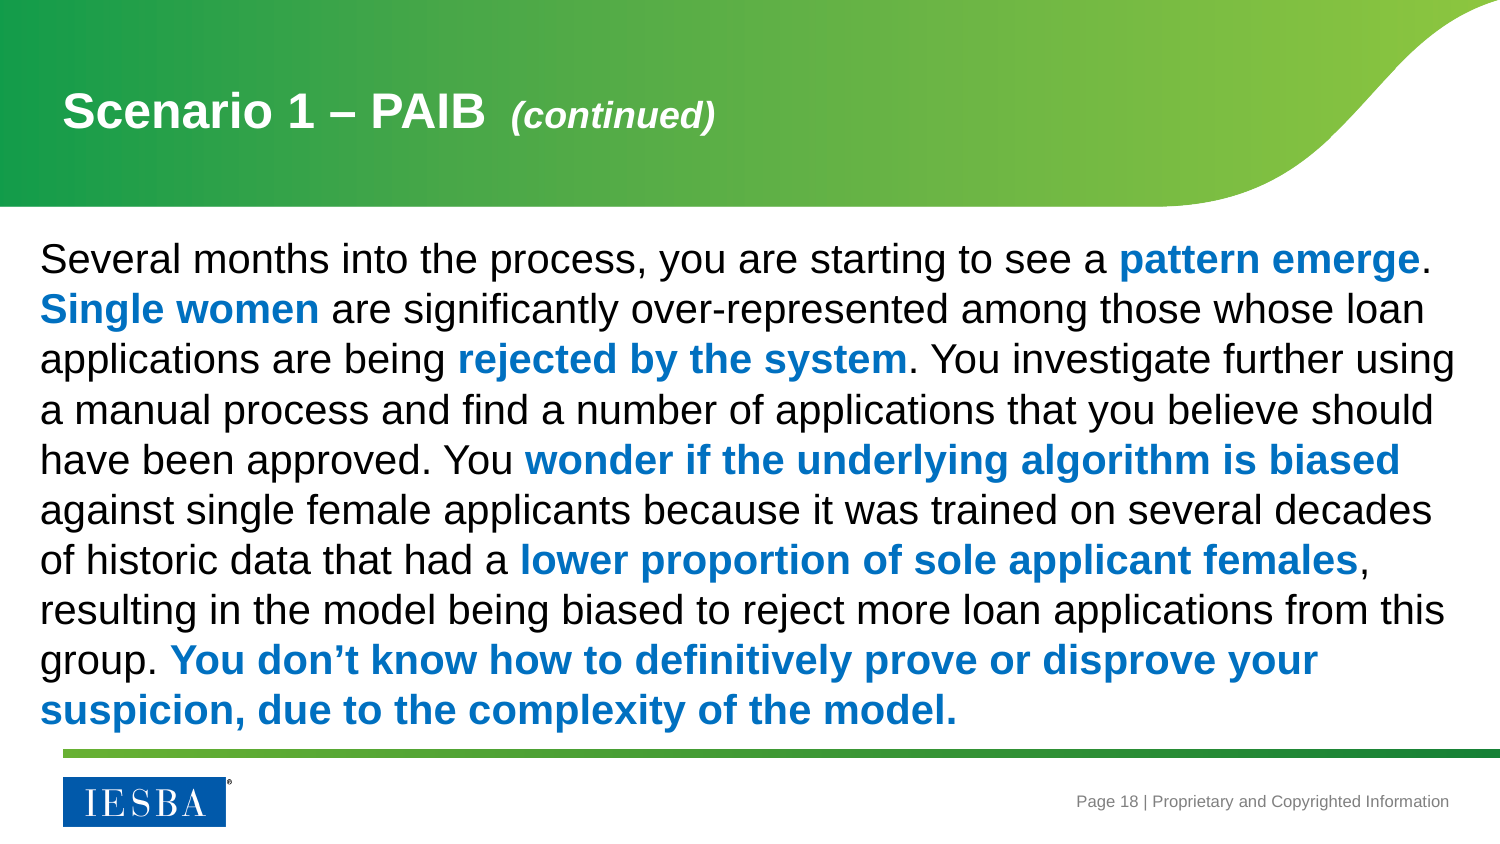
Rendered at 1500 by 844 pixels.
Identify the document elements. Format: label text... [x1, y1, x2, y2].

picture [0, 0, 1500, 207]
picture [63, 777, 232, 827]
text_box Several months into the process, you are starting to see a pattern emerge. Single women are significantly over-represented among those whose loan applications are being rejected by the system. You investigate further using a manual process and find a number of applications that you believe should have been approved. You wonder if the underlying algorithm is biased against single female applicants because it was trained on several decades of historic data that had a lower proportion of sole applicant females, resulting in the model being biased to reject more loan applications from this group. You don’t know how to definitively prove or disprove your suspicion, due to the complexity of the model. [24, 224, 1478, 740]
title Scenario 1 – PAIB (continued) [62, 75, 1300, 142]
